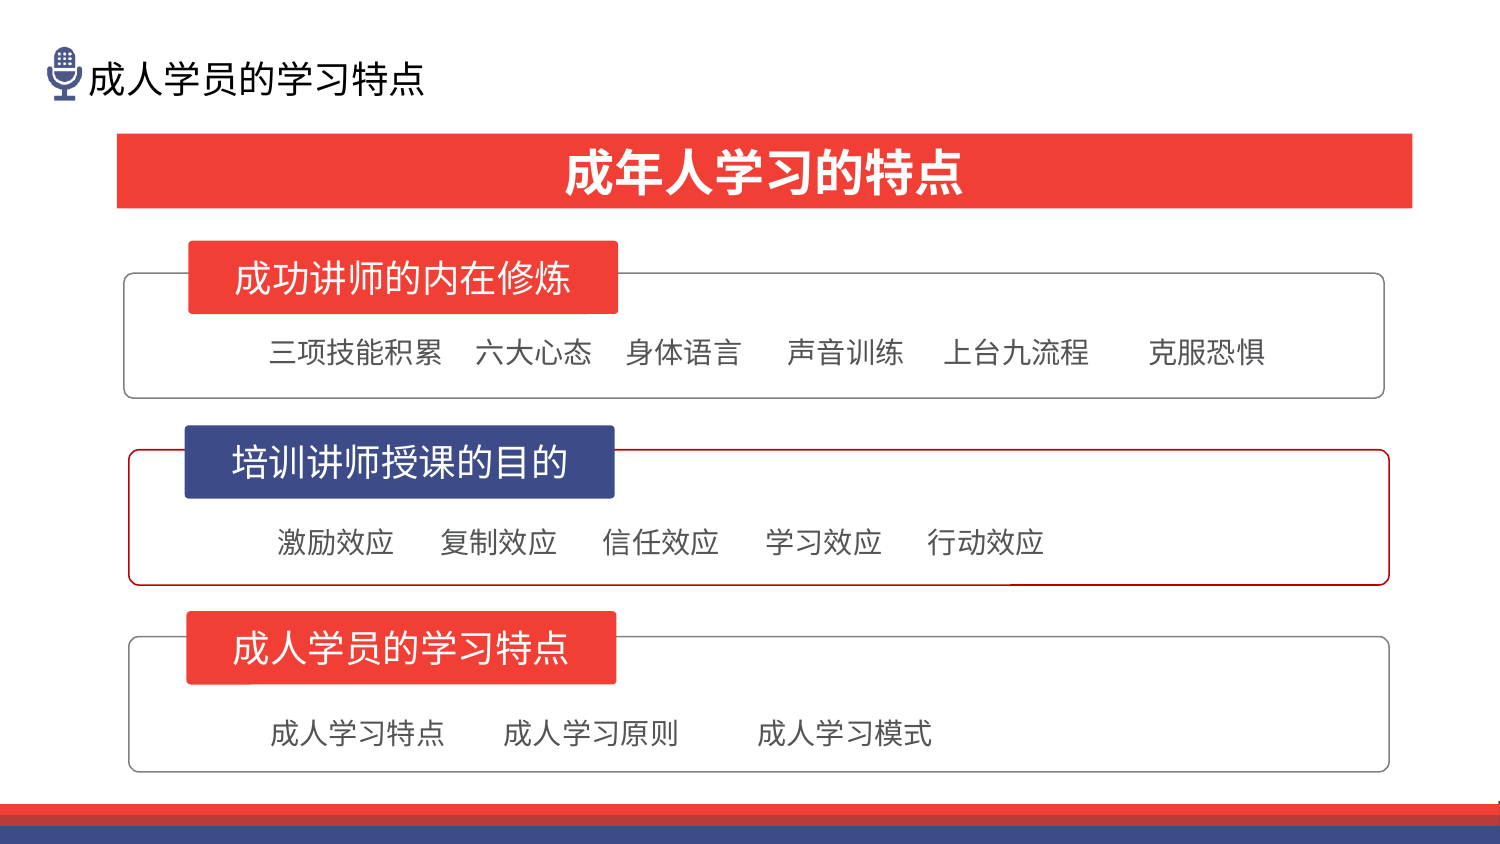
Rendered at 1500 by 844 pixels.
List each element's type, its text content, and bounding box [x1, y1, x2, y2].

text_box 成年人学习的特点 [116, 133, 1413, 209]
picture [0, 801, 1500, 844]
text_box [123, 240, 1390, 772]
picture [44, 44, 87, 101]
